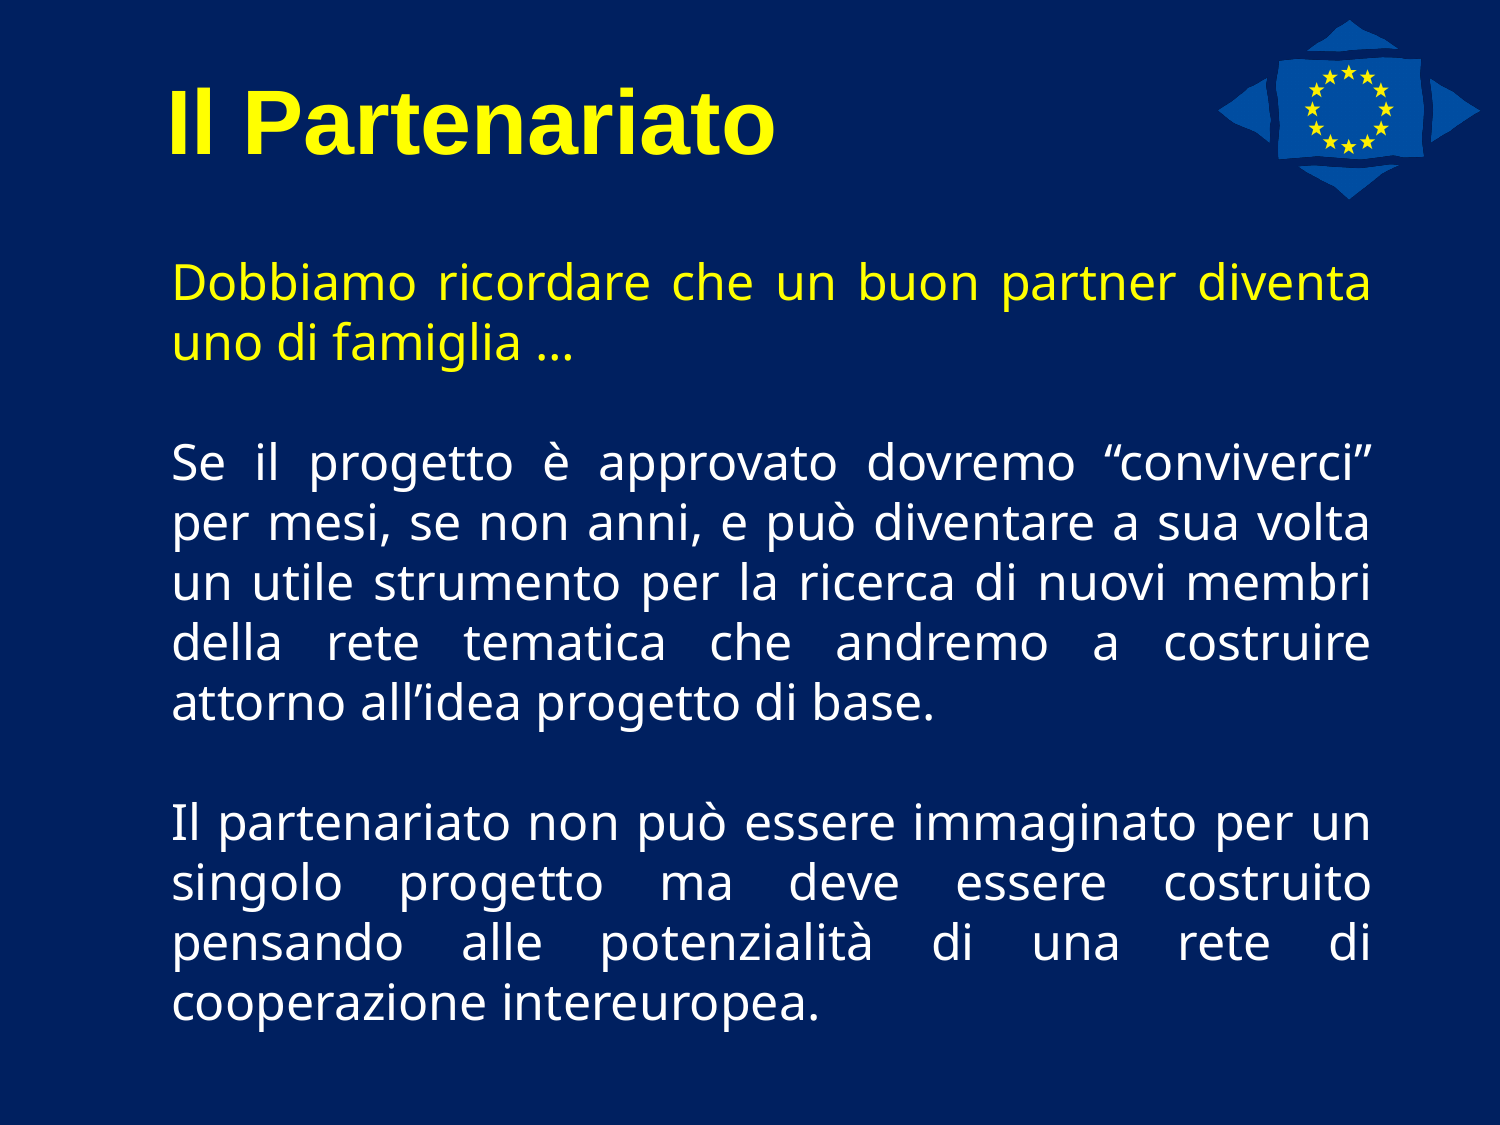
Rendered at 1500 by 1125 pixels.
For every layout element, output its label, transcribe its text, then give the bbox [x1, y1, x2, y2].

text_box Dobbiamo ricordare che un buon partner diventa uno di famiglia … Se il progetto è approvato dovremo “conviverci” per mesi, se non anni, e può diventare a sua volta un utile strumento per la ricerca di nuovi membri della rete tematica che andremo a costruire attorno all’idea progetto di base. Il partenariato non può essere immaginato per un singolo progetto ma deve essere costruito pensando alle potenzialità di una rete di cooperazione intereuropea. [112, 243, 1388, 1089]
text_box Il Partenariato [151, 55, 1162, 180]
picture [1214, 17, 1484, 203]
